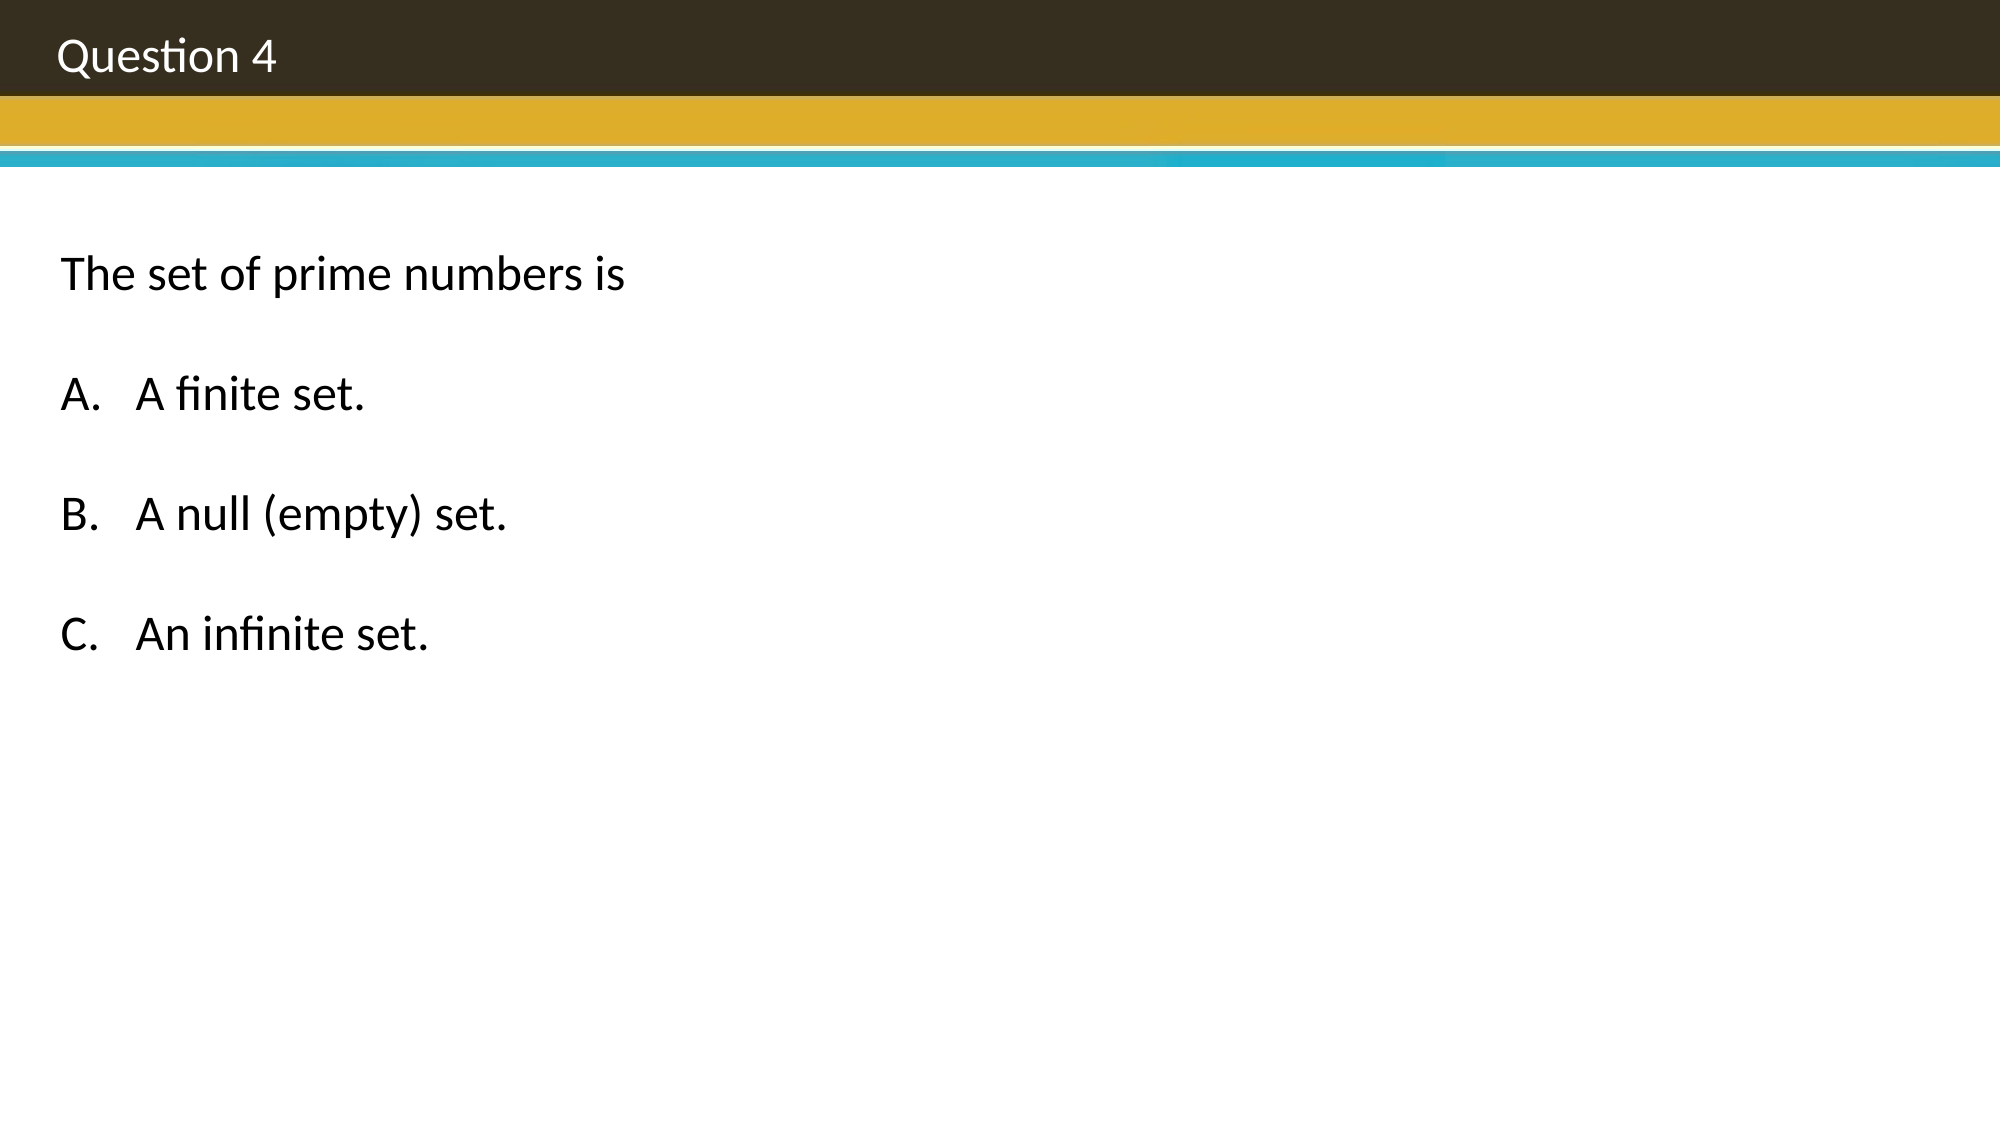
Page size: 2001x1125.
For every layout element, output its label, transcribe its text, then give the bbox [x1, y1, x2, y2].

text_box The set of prime numbers is A finite set. A null (empty) set. An infinite set. [45, 233, 1318, 969]
text_box Question 4 [41, 14, 293, 90]
picture [0, 0, 2000, 167]
